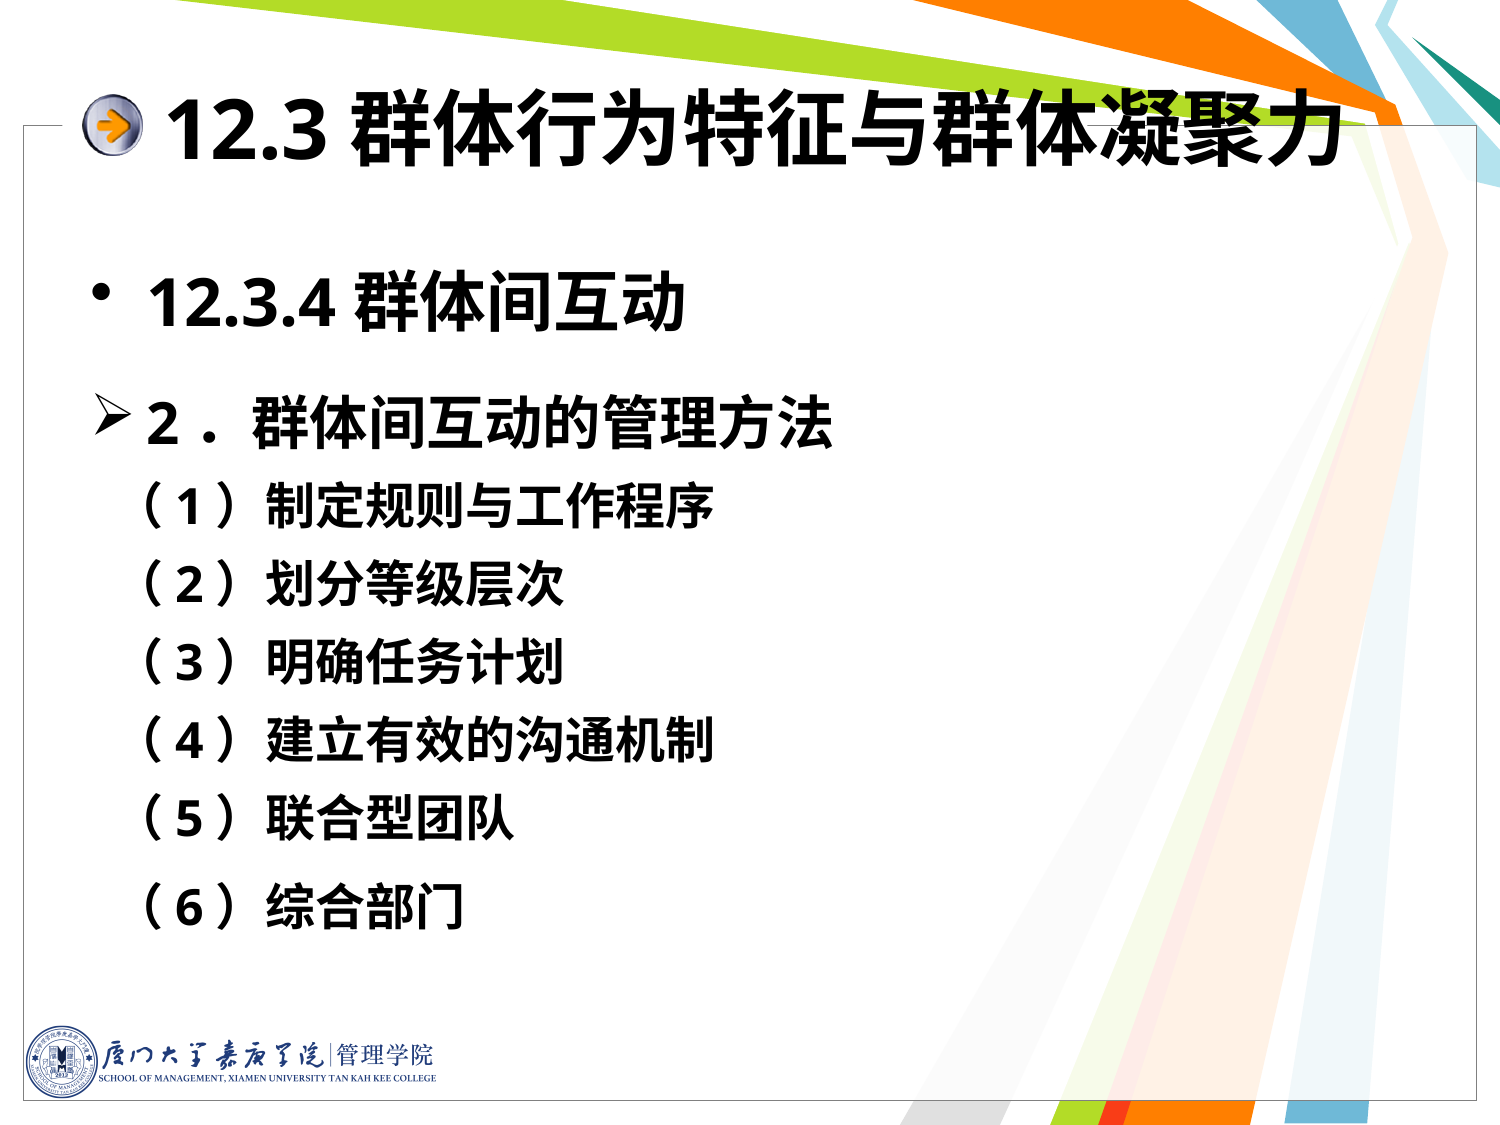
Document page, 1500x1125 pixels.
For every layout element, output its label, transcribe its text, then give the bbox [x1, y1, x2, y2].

title 12.3群体行为特征与群体凝聚力 [148, 32, 1450, 220]
list 12.3.4群体间互动 2．群体间互动的管理方法 （1）制定规则与工作程序 （2）划分等级层次 （3）明确任务计划 （4）建立有效的沟通机制 （5）联合型团队 （6）综合部门 [75, 212, 1425, 774]
picture [24, 1024, 438, 1100]
picture [82, 94, 143, 156]
